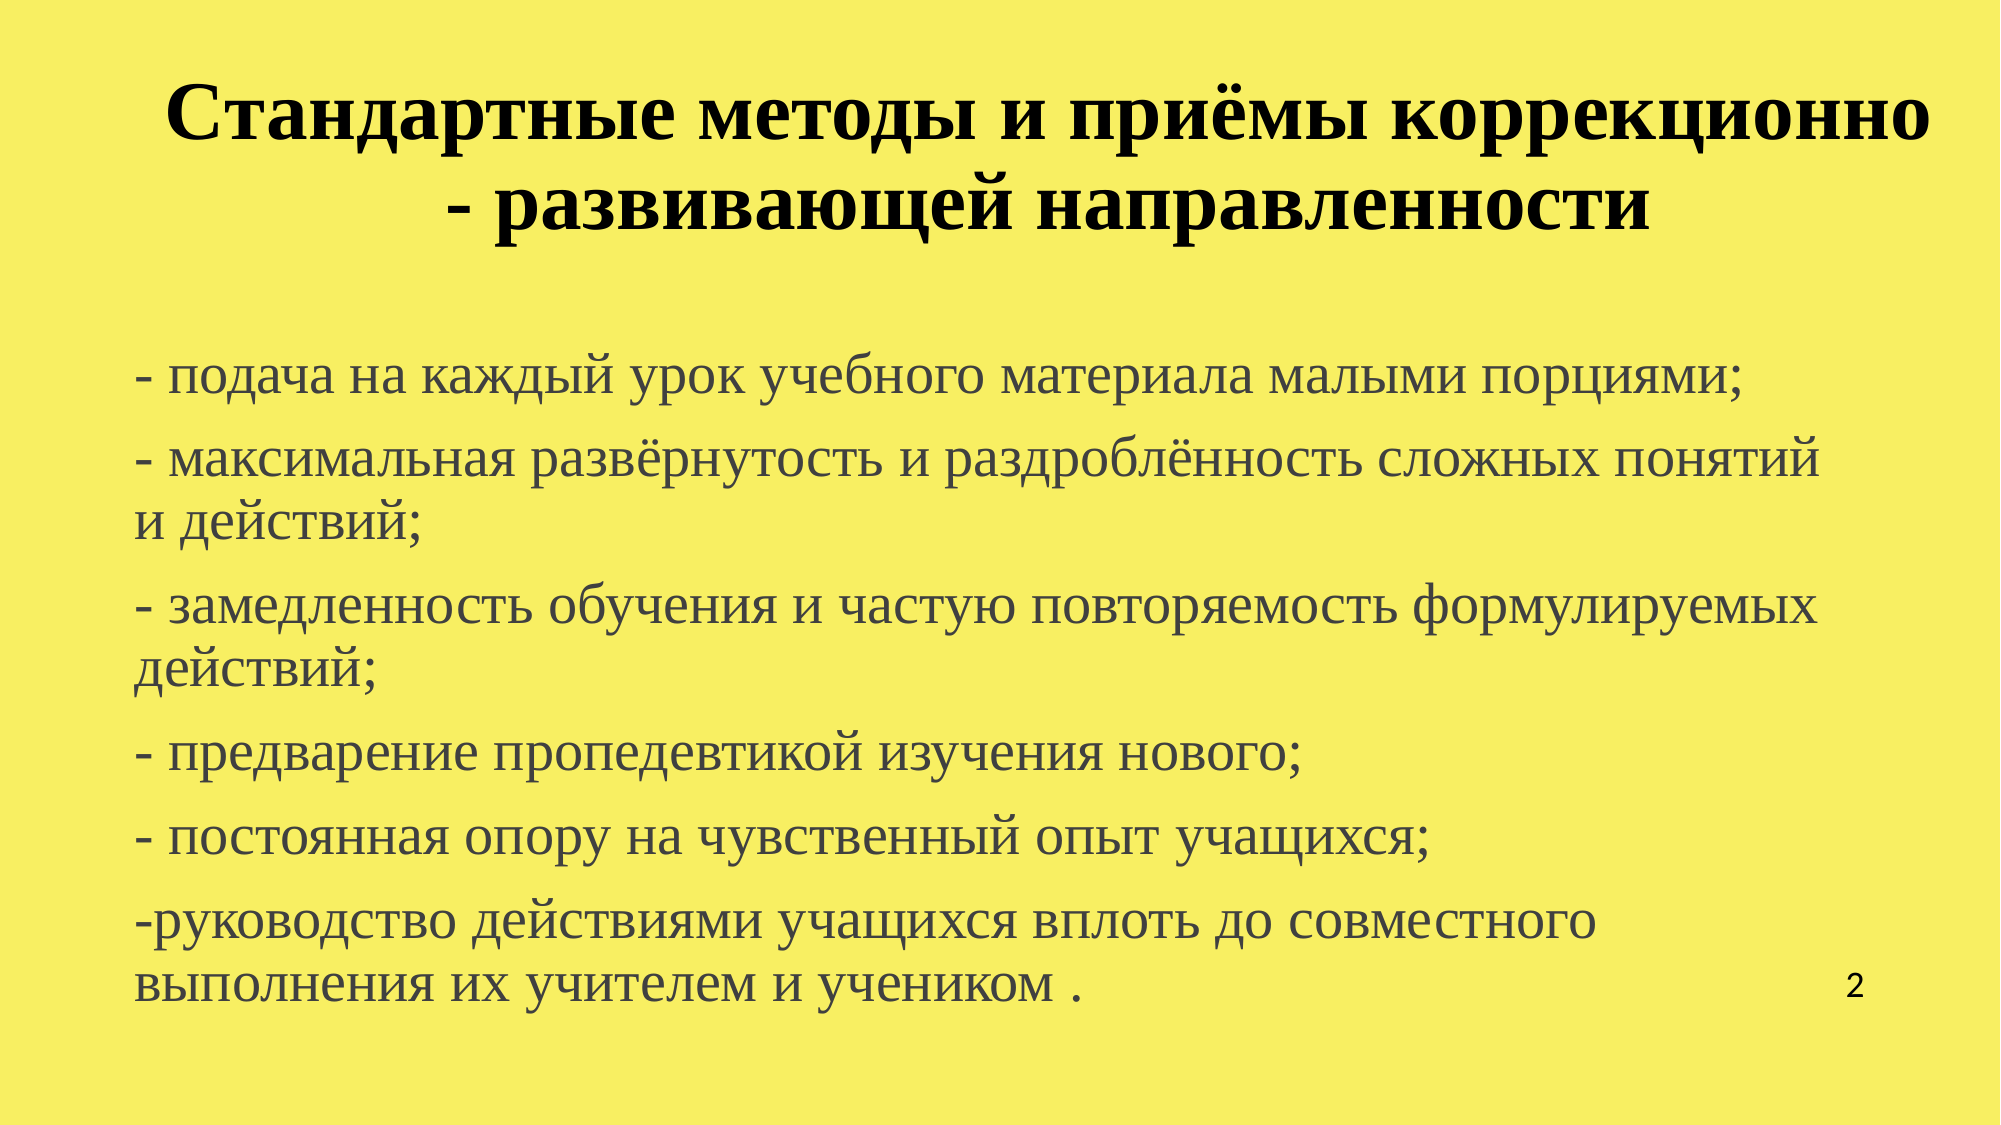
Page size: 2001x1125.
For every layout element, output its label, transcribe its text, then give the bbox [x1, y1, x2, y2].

title Стандартные методы и приёмы коррекционно - развивающей направленности [135, 48, 1963, 267]
text_box 2 [1793, 952, 1917, 1013]
list - подача на каждый урок учебного материала малыми порциями; - максимальная развёрнутость и раздроблённость сложных понятий и действий; - замедленность обучения и частую повторяемость формулируемых действий; - предварение пропедевтикой изучения нового; - постоянная опору на чувственный опыт учащихся; -руководство действиями учащихся вплоть до совместного выполнения их учителем и учеником . [119, 335, 1845, 1050]
